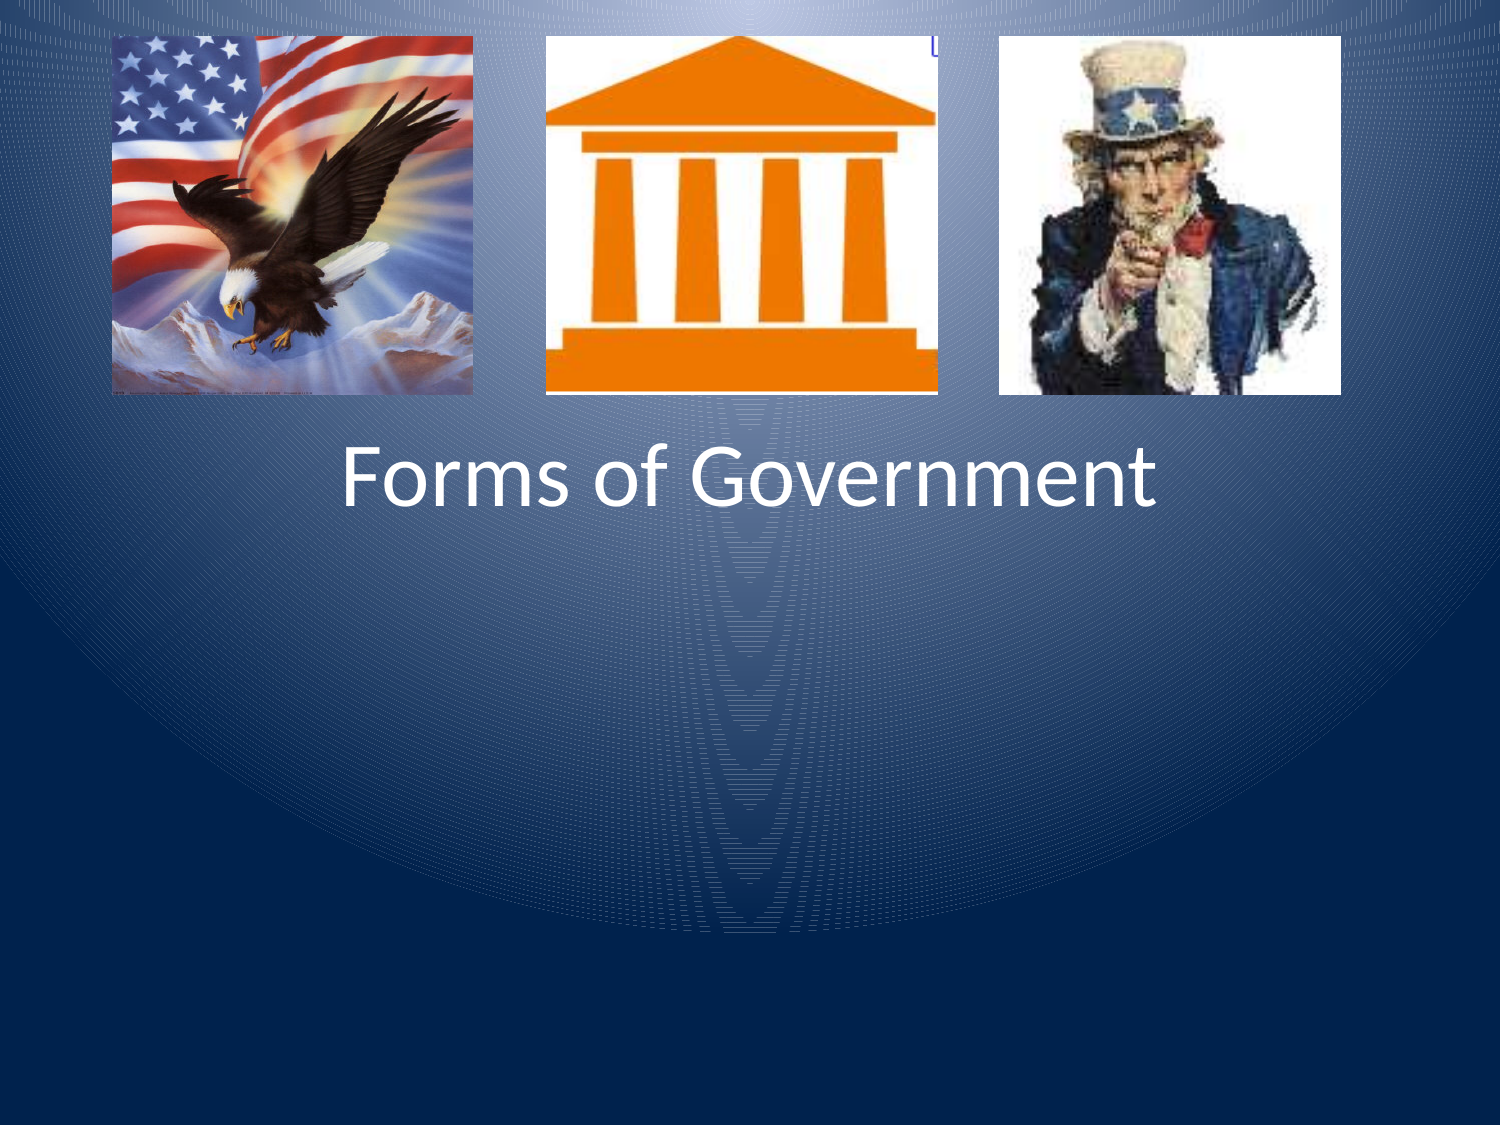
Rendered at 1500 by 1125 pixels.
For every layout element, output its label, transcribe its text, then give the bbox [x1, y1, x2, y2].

picture [545, 36, 938, 395]
picture [112, 36, 474, 395]
picture [999, 36, 1341, 395]
title Forms of Government [112, 349, 1388, 591]
